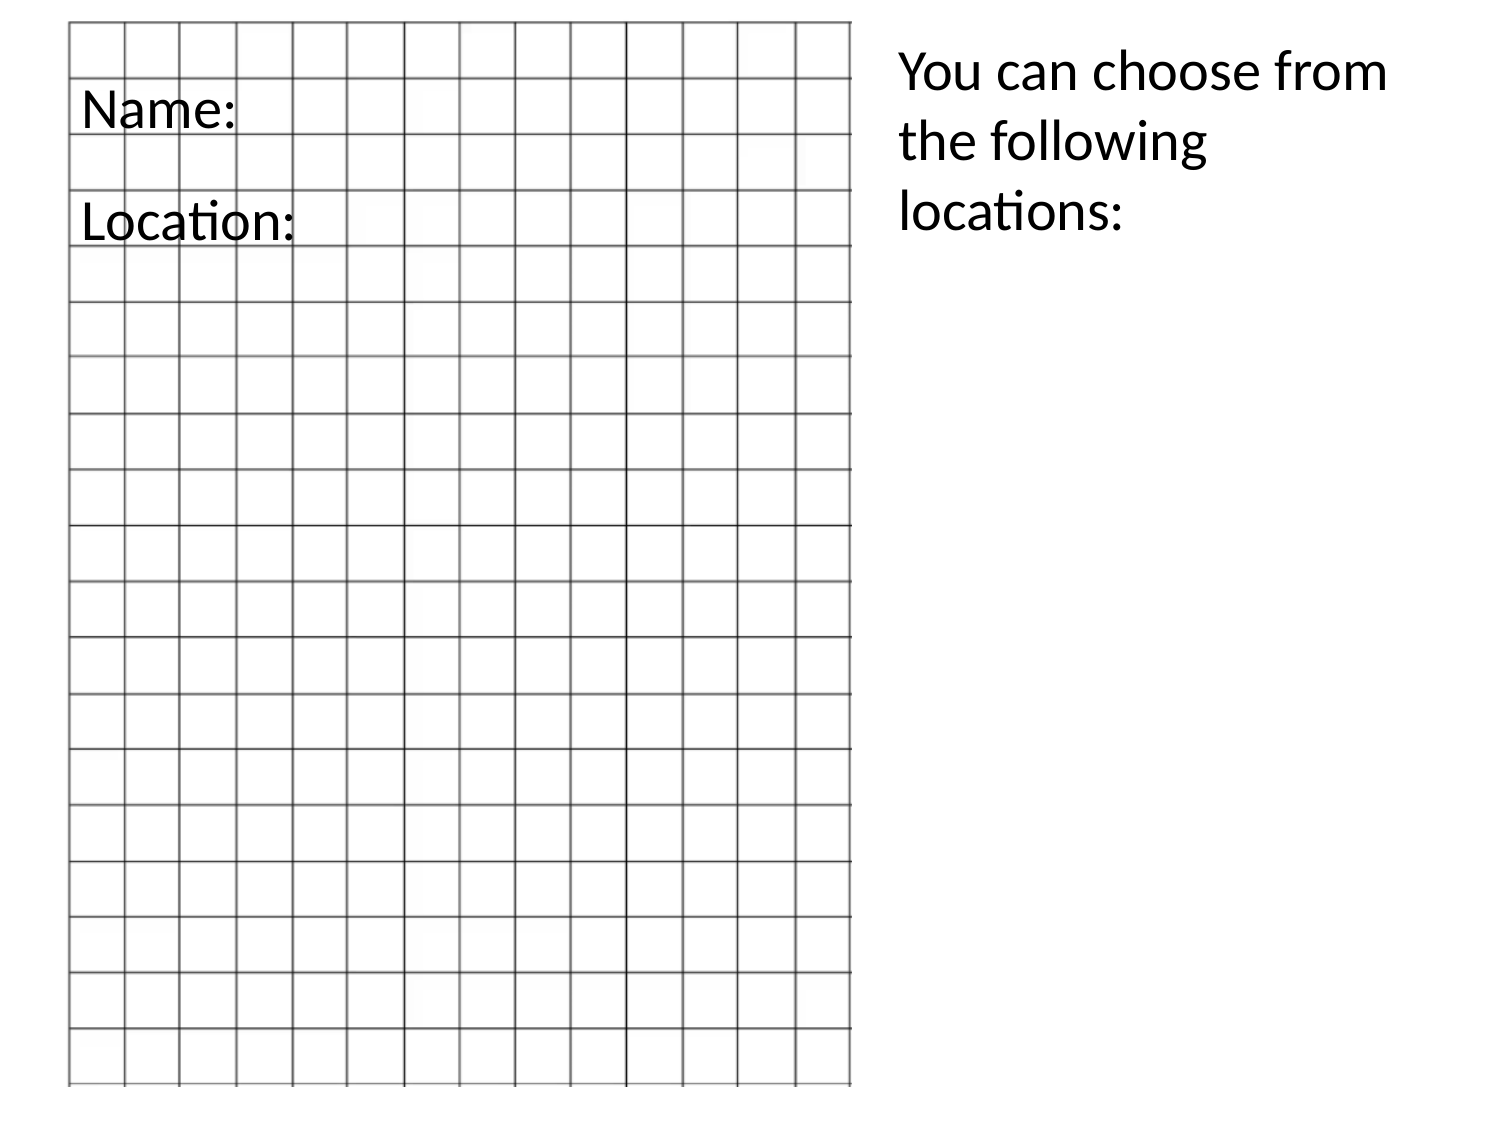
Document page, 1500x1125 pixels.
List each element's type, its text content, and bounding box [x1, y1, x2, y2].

text_box You can choose from the following locations: [883, 24, 1450, 250]
picture [50, 0, 853, 1087]
